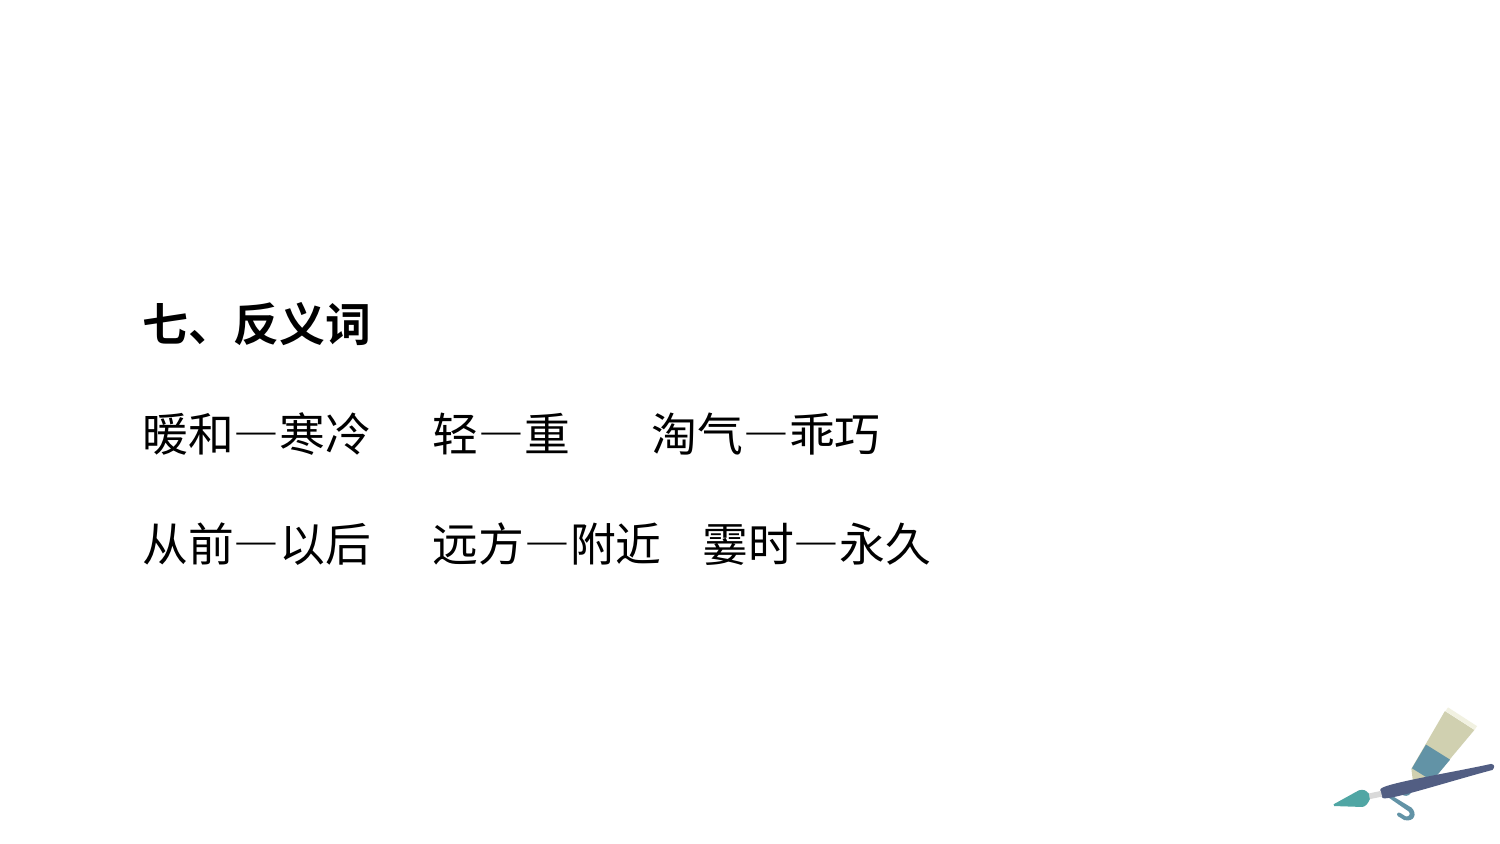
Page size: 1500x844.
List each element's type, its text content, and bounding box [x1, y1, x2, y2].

text_box 七、反义词 暖和—寒冷 轻—重 淘气—乖巧 从前—以后 远方—附近 霎时—永久 [127, 233, 1436, 579]
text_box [1358, 708, 1481, 844]
